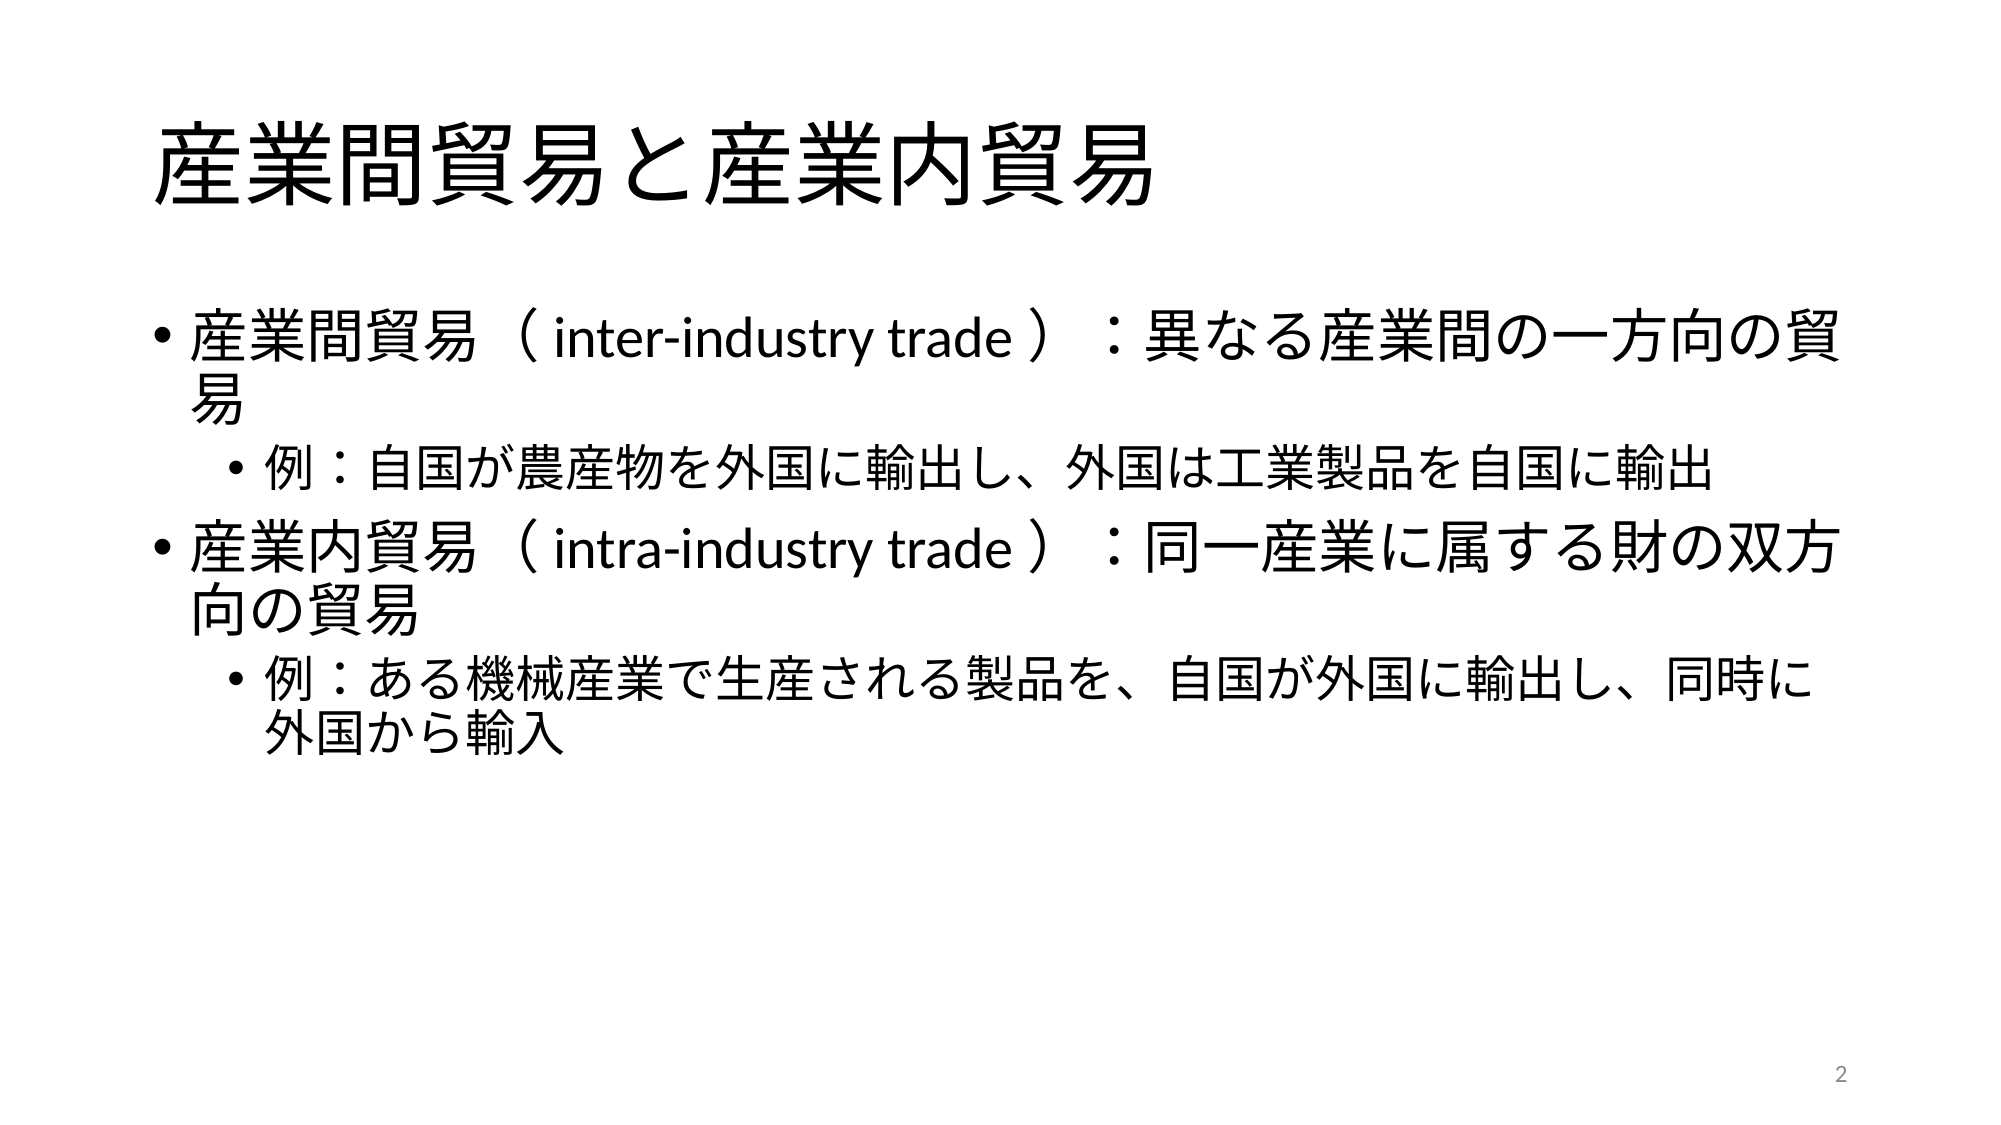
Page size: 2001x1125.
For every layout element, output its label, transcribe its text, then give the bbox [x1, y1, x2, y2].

slide_number 2 [1412, 1042, 1863, 1103]
list 産業間貿易（inter-industry trade）：異なる産業間の一方向の貿易 例：自国が農産物を外国に輸出し、外国は工業製品を自国に輸出 産業内貿易（intra-industry trade）：同一産業に属する財の双方向の貿易 例：ある機械産業で生産される製品を、自国が外国に輸出し、同時に外国から輸入 [137, 299, 1863, 1014]
title 産業間貿易と産業内貿易 [137, 59, 1863, 278]
